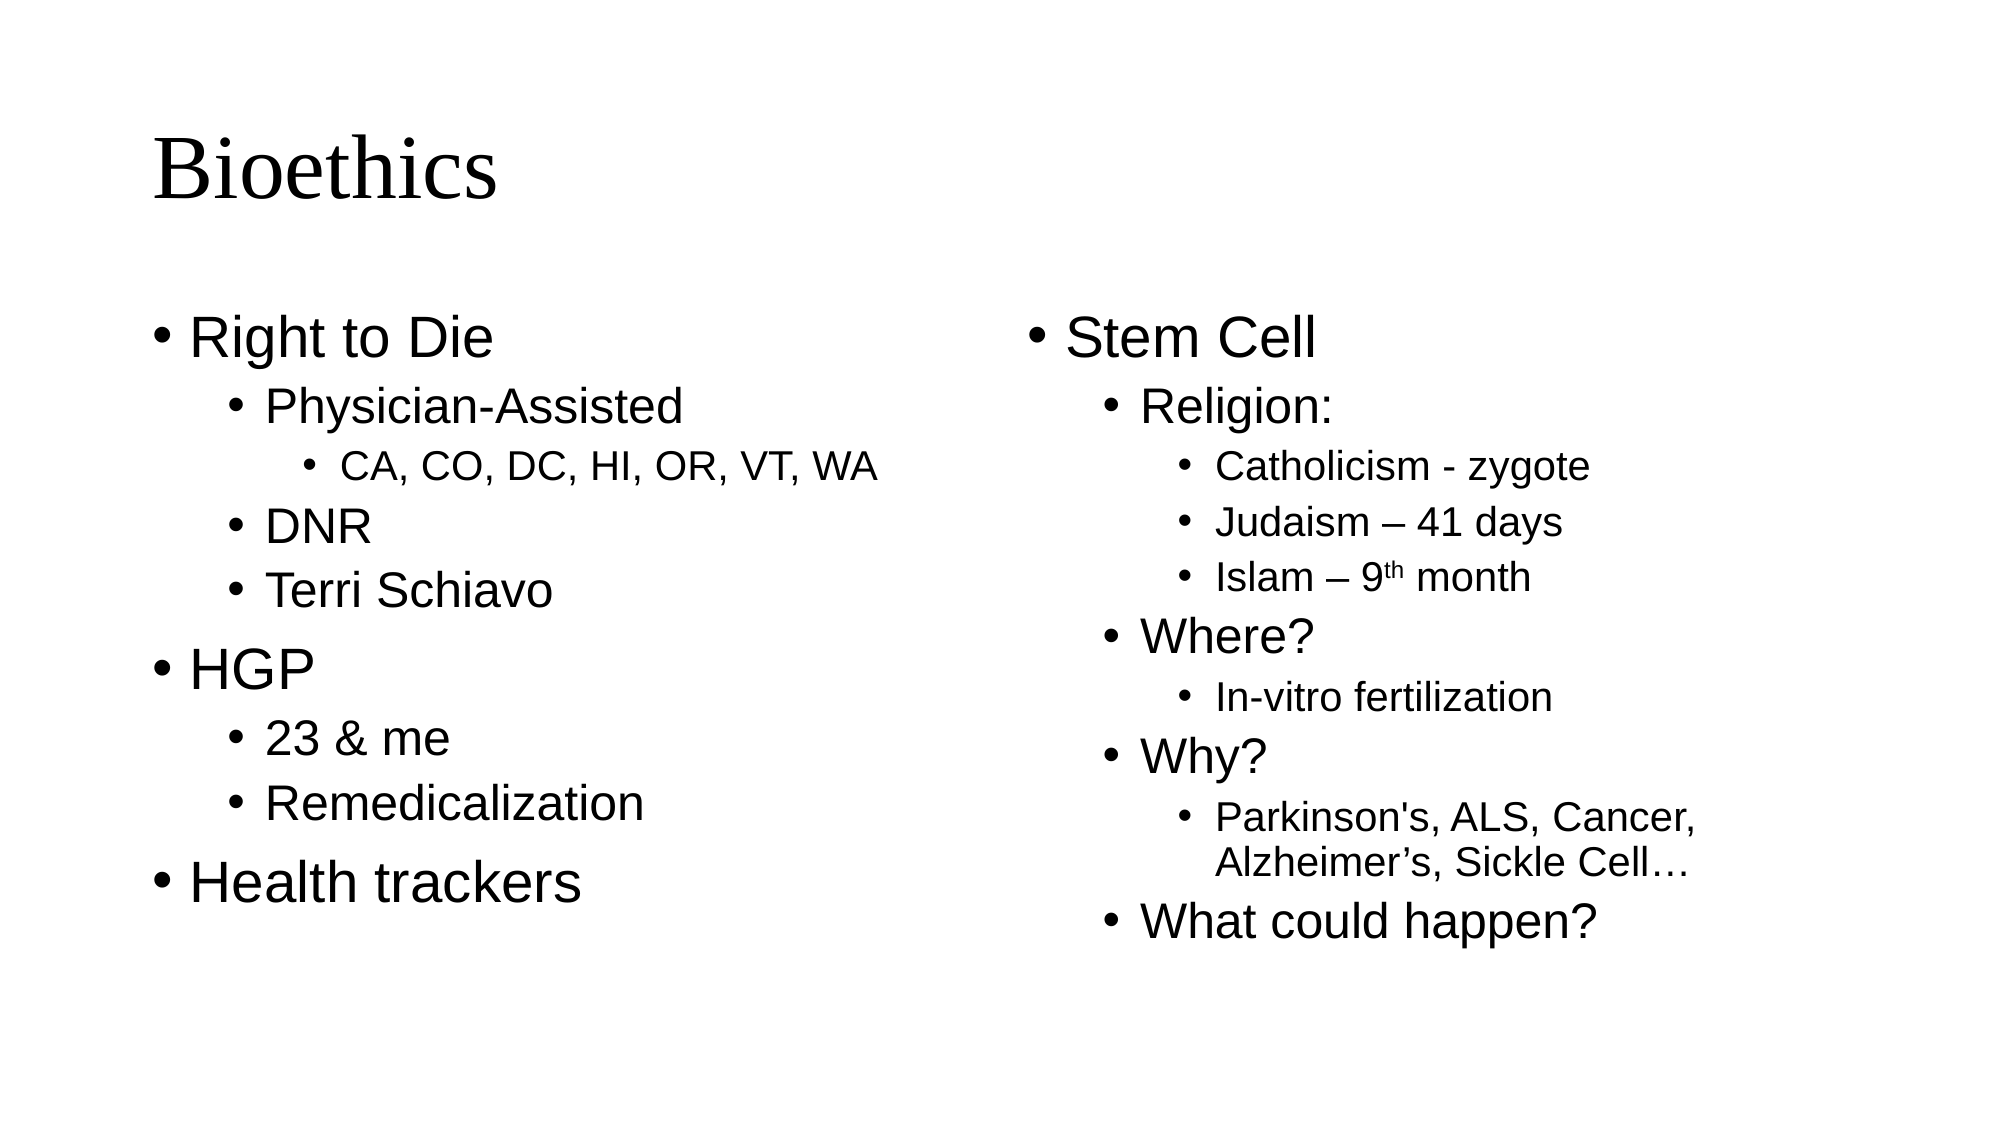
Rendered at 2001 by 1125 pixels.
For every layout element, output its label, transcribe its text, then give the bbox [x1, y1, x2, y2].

list Right to Die Physician-Assisted CA, CO, DC, HI, OR, VT, WA DNR Terri Schiavo HGP 23 & me Remedicalization Health trackers [137, 299, 988, 1014]
list Stem Cell Religion: Catholicism - zygote Judaism – 41 days Islam – 9th month Where? In-vitro fertilization Why? Parkinson's, ALS, Cancer, Alzheimer’s, Sickle Cell… What could happen? [1012, 299, 1863, 1014]
title Bioethics [137, 59, 1863, 278]
